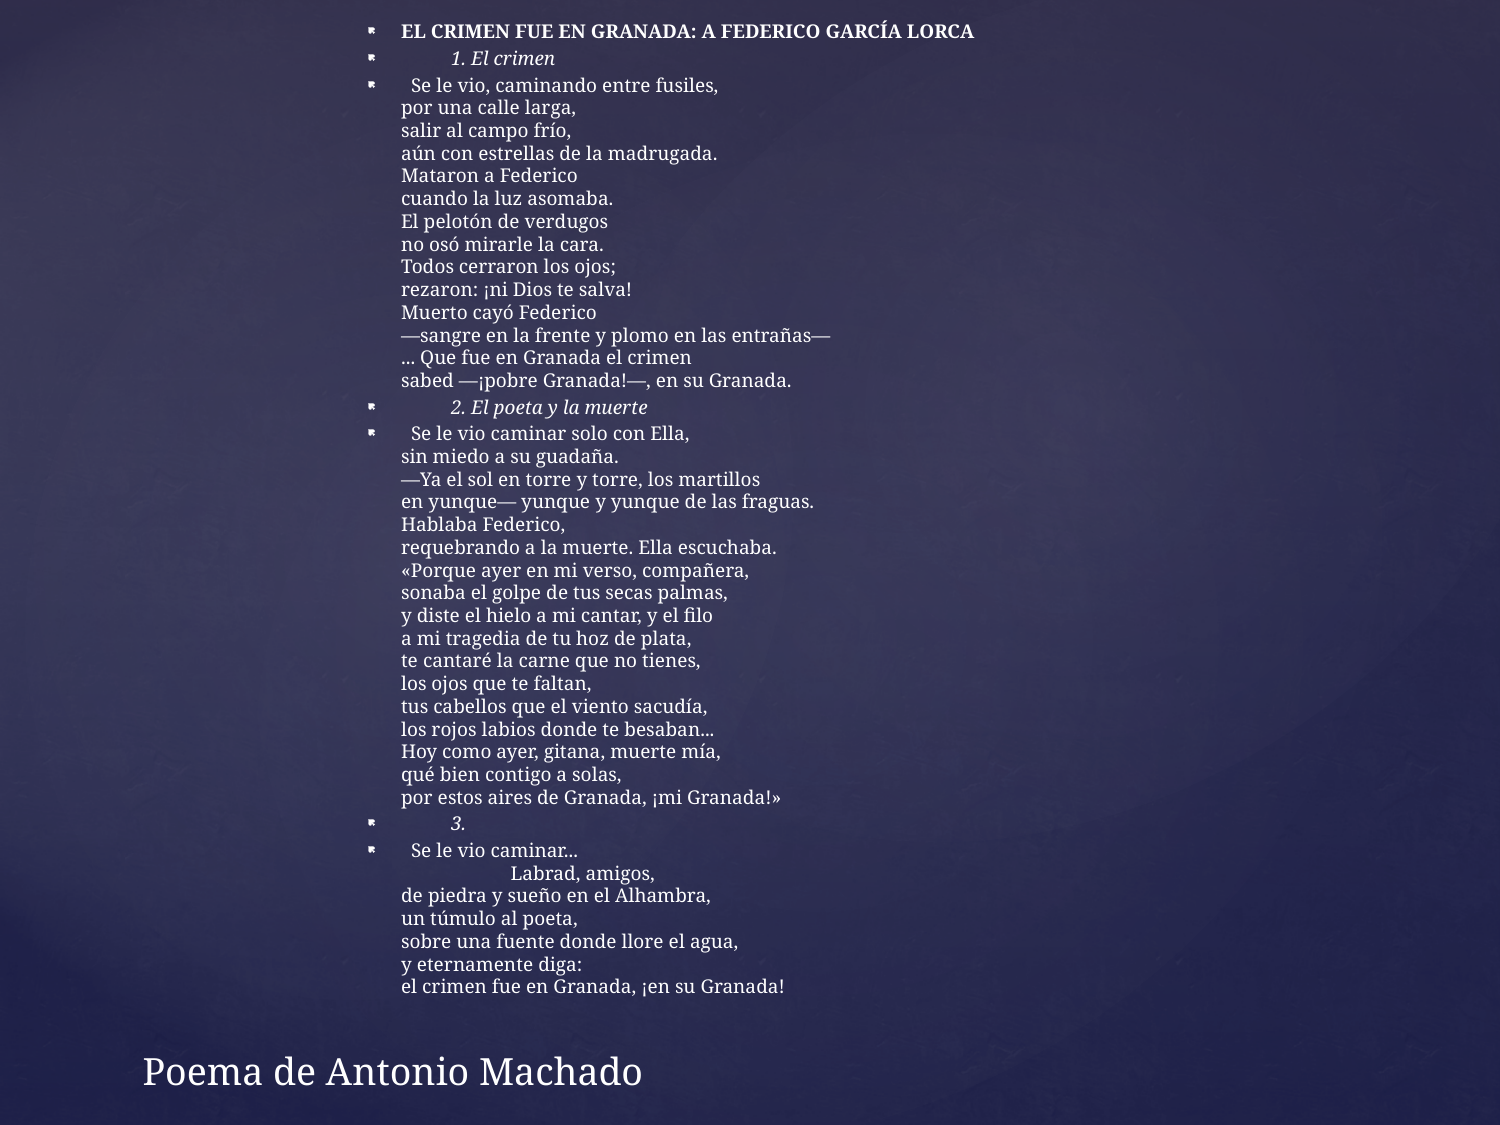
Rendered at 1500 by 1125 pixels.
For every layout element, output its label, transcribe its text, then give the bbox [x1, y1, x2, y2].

list EL CRIMEN FUE EN GRANADA: A FEDERICO GARCÍA LORCA 1. El crimen Se le vio, caminando entre fusiles, por una calle larga, salir al campo frío, aún con estrellas de la madrugada. Mataron a Federico cuando la luz asomaba. El pelotón de verdugos no osó mirarle la cara. Todos cerraron los ojos; rezaron: ¡ni Dios te salva! Muerto cayó Federico —sangre en la frente y plomo en las entrañas— ... Que fue en Granada el crimen sabed —¡pobre Granada!—, en su Granada. 2. El poeta y la muerte Se le vio caminar solo con Ella, sin miedo a su guadaña. —Ya el sol en torre y torre, los martillos en yunque— yunque y yunque de las fraguas. Hablaba Federico, requebrando a la muerte. Ella escuchaba. «Porque ayer en mi verso, compañera, sonaba el golpe de tus secas palmas, y diste el hielo a mi cantar, y el filo a mi tragedia de tu hoz de plata, te cantaré la carne que no tienes, los ojos que te faltan, tus cabellos que el viento sacudía, los rojos labios donde te besaban... Hoy como ayer, gitana, muerte mía, qué bien contigo a solas, por estos aires de Granada, ¡mi Granada!» 3. Se le vio caminar... Labrad, amigos, de piedra y sueño en el Alhambra, un túmulo al poeta, sobre una fuente donde llore el agua, y eternamente diga: el crimen fue en Granada, ¡en su Granada! [350, 12, 1350, 1012]
title Poema de Antonio Machado [127, 1012, 1365, 1100]
